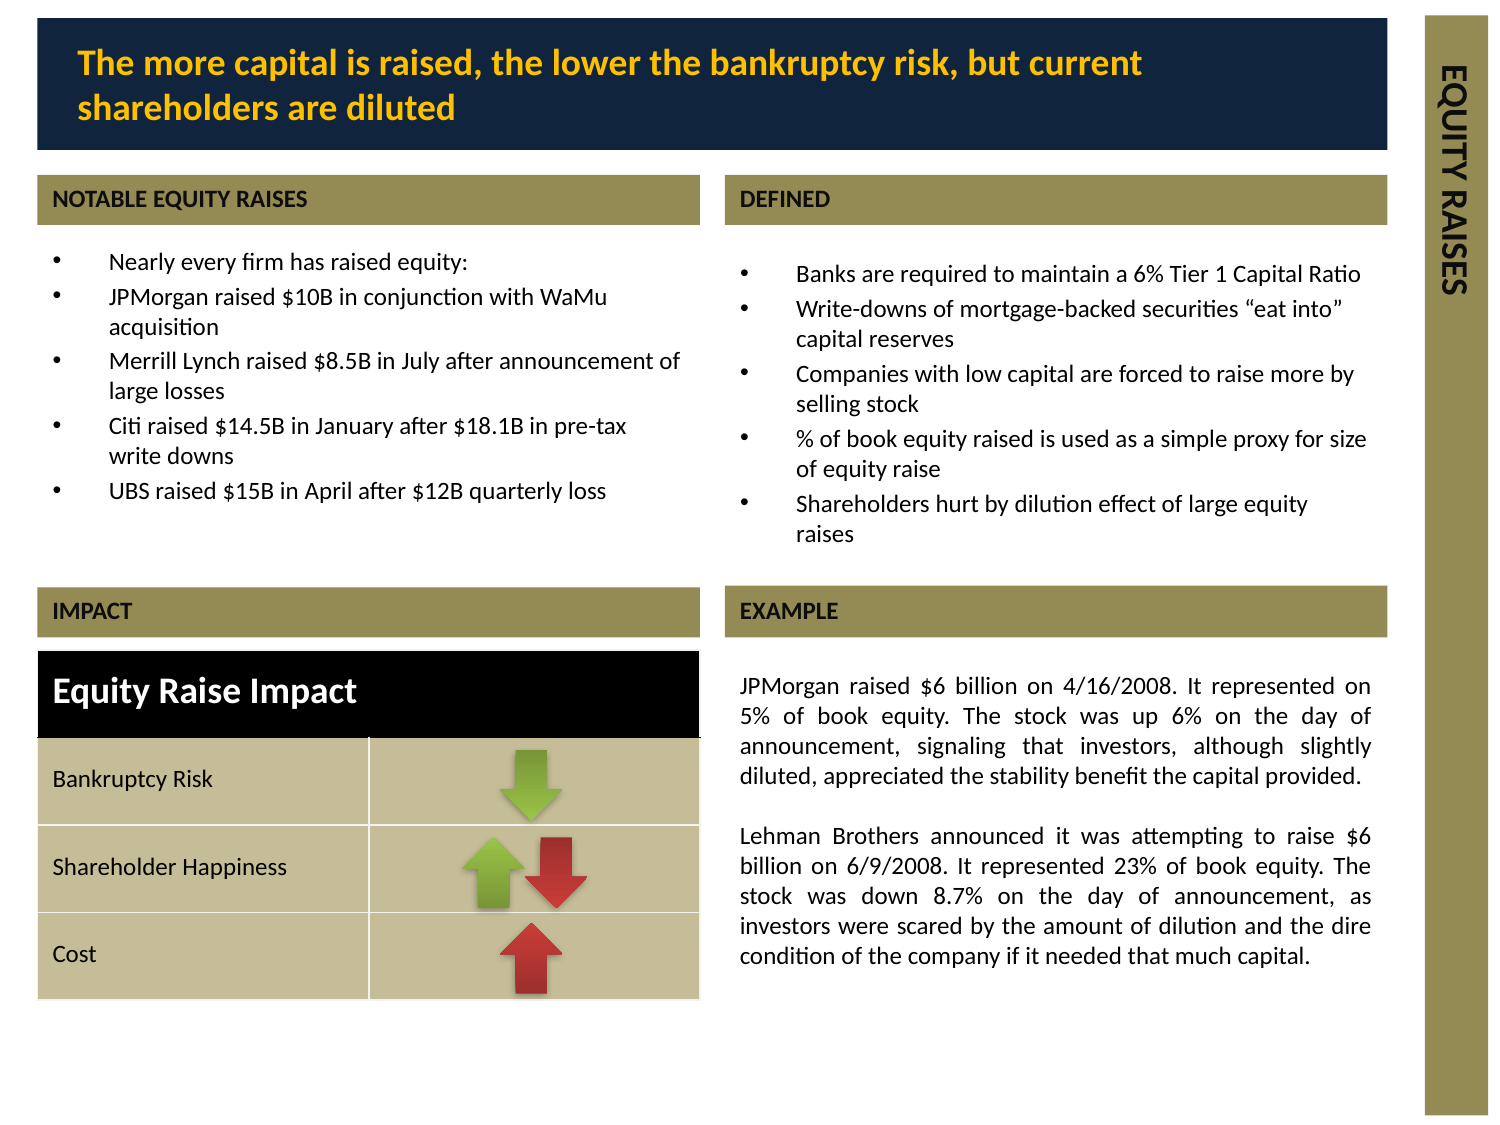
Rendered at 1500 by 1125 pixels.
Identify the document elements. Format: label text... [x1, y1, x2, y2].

text_box The more capital is raised, the lower the bankruptcy risk, but current shareholders are diluted [62, 30, 1363, 136]
table_cell [370, 913, 699, 999]
list Nearly every firm has raised equity: JPMorgan raised $10B in conjunction with WaMu acquisition Merrill Lynch raised $8.5B in July after announcement of large losses Citi raised $14.5B in January after $18.1B in pre-tax write downs UBS raised $15B in April after $12B quarterly loss [37, 237, 701, 563]
table_header Equity Raise Impact [38, 651, 699, 737]
text_box [462, 837, 525, 909]
table_cell Shareholder Happiness [38, 826, 368, 912]
text_box [499, 922, 563, 994]
text_box DEFINED [724, 174, 1388, 220]
list Banks are required to maintain a 6% Tier 1 Capital Ratio Write-downs of mortgage-backed securities “eat into” capital reserves Companies with low capital are forced to raise more by selling stock % of book equity raised is used as a simple proxy for size of equity raise Shareholders hurt by dilution effect of large equity raises [724, 249, 1388, 576]
text_box EQUITY RAISES [1427, 49, 1488, 713]
table_cell [370, 826, 699, 912]
text_box JPMorgan raised $6 billion on 4/16/2008. It represented on 5% of book equity. The stock was up 6% on the day of announcement, signaling that investors, although slightly diluted, appreciated the stability benefit the capital provided. Lehman Brothers announced it was attempting to raise $6 billion on 6/9/2008. It represented 23% of book equity. The stock was down 8.7% on the day of announcement, as investors were scared by the amount of dilution and the dire condition of the company if it needed that much capital. [724, 662, 1388, 977]
table_cell Bankruptcy Risk [38, 738, 368, 824]
text_box [499, 749, 563, 821]
table_cell [370, 738, 699, 824]
text_box [524, 837, 588, 909]
text_box EXAMPLE [724, 587, 1388, 633]
text_box IMPACT [37, 587, 700, 633]
text_box NOTABLE EQUITY RAISES [37, 174, 700, 220]
table_cell Cost [38, 913, 368, 999]
